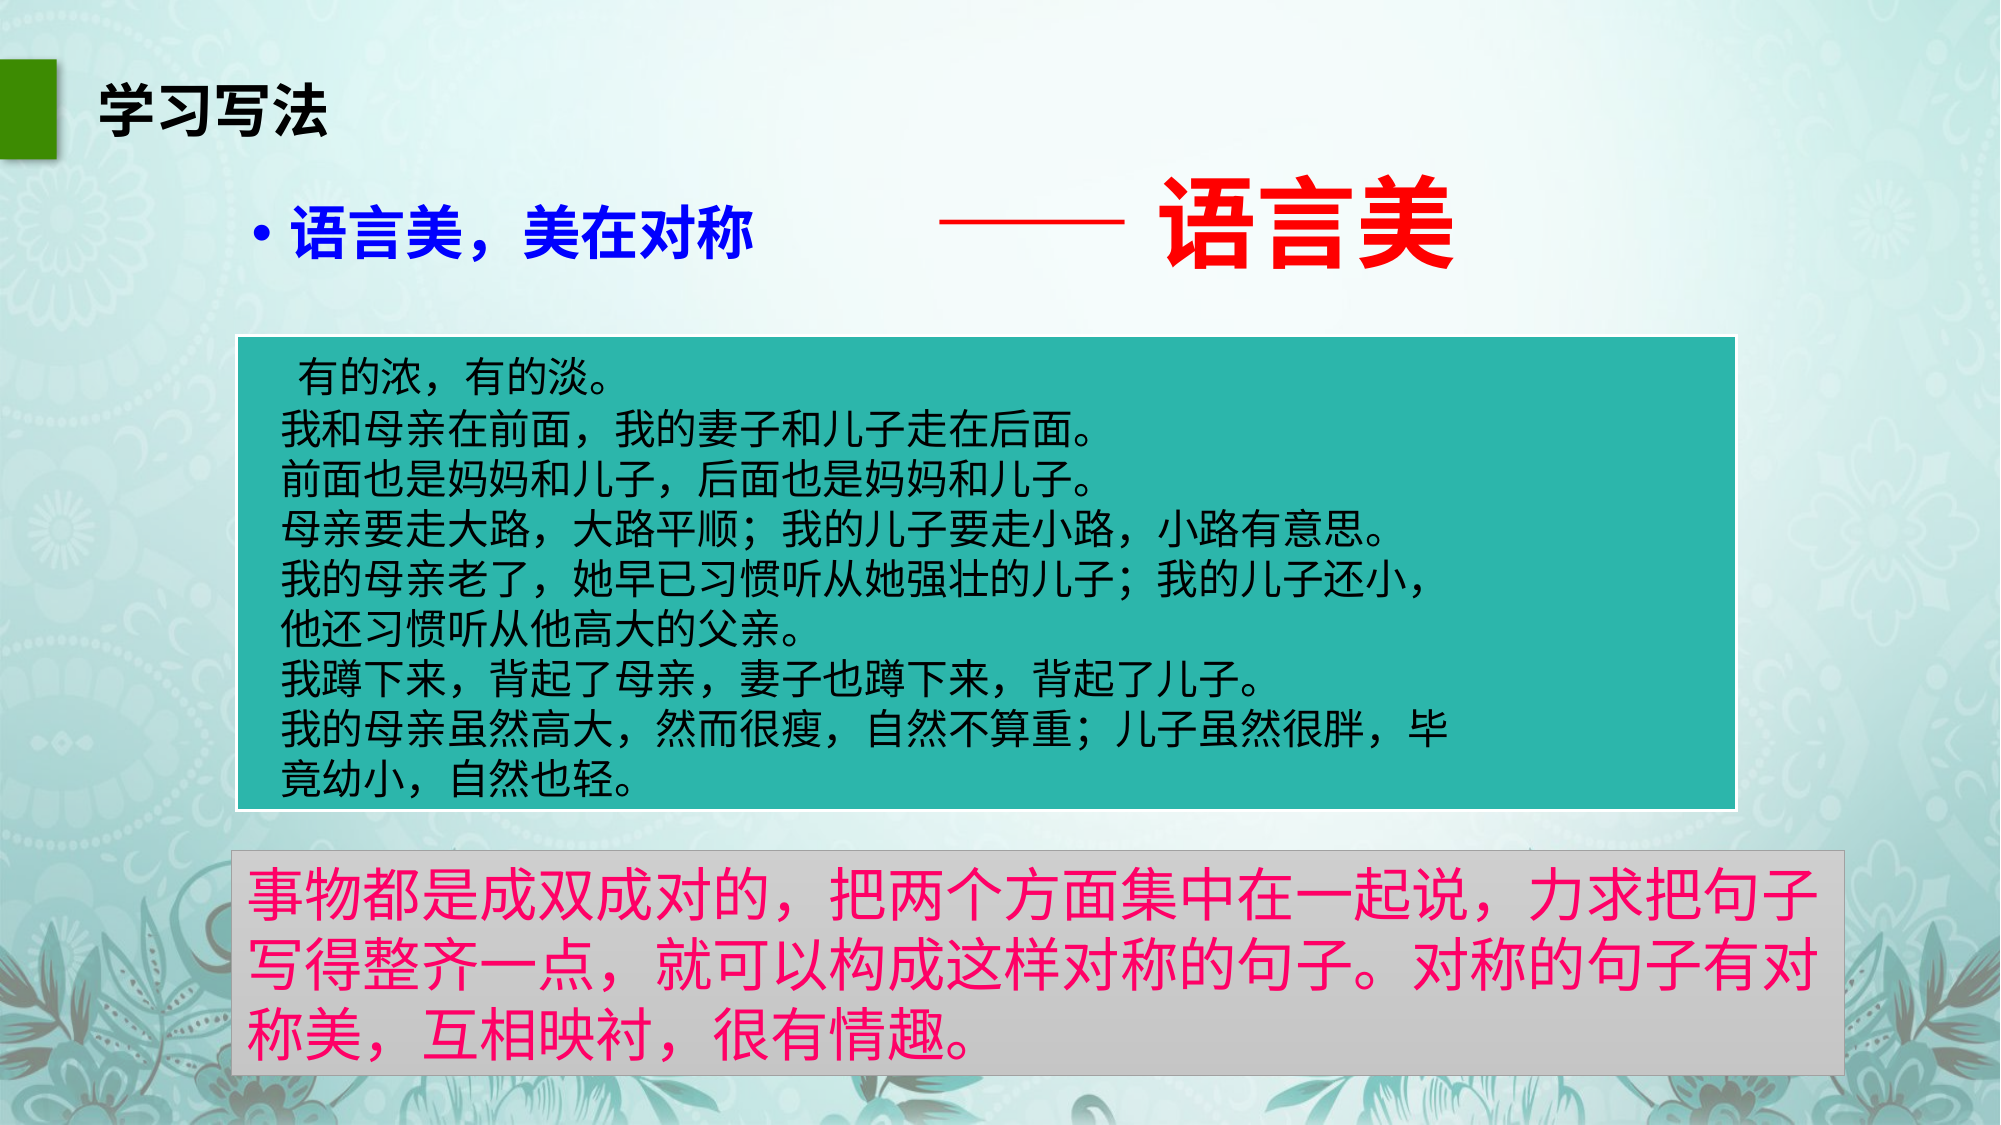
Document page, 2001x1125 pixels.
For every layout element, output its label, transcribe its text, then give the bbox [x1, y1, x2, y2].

text_box 语言美，美在对称 [236, 197, 917, 334]
text_box 学习写法 [82, 66, 392, 152]
text_box [0, 58, 58, 160]
text_box 有的浓，有的淡。 我和母亲在前面，我的妻子和儿子走在后面。 前面也是妈妈和儿子，后面也是妈妈和儿子。 母亲要走大路，大路平顺；我的儿子要走小路，小路有意思。 我的母亲老了，她早已习惯听从她强壮的儿子；我的儿子还小， 他还习惯听从他高大的父亲。 我蹲下来，背起了母亲，妻子也蹲下来，背起了儿子。 我的母亲虽然高大，然而很瘦，自然不算重；儿子虽然很胖，毕 竟幼小，自然也轻。 [235, 334, 1738, 812]
text_box 事物都是成双成对的，把两个方面集中在一起说，力求把句子写得整齐一点，就可以构成这样对称的句子。对称的句子有对称美，互相映衬，很有情趣。 [231, 850, 1845, 1076]
title ——语言美 [917, 134, 1993, 442]
